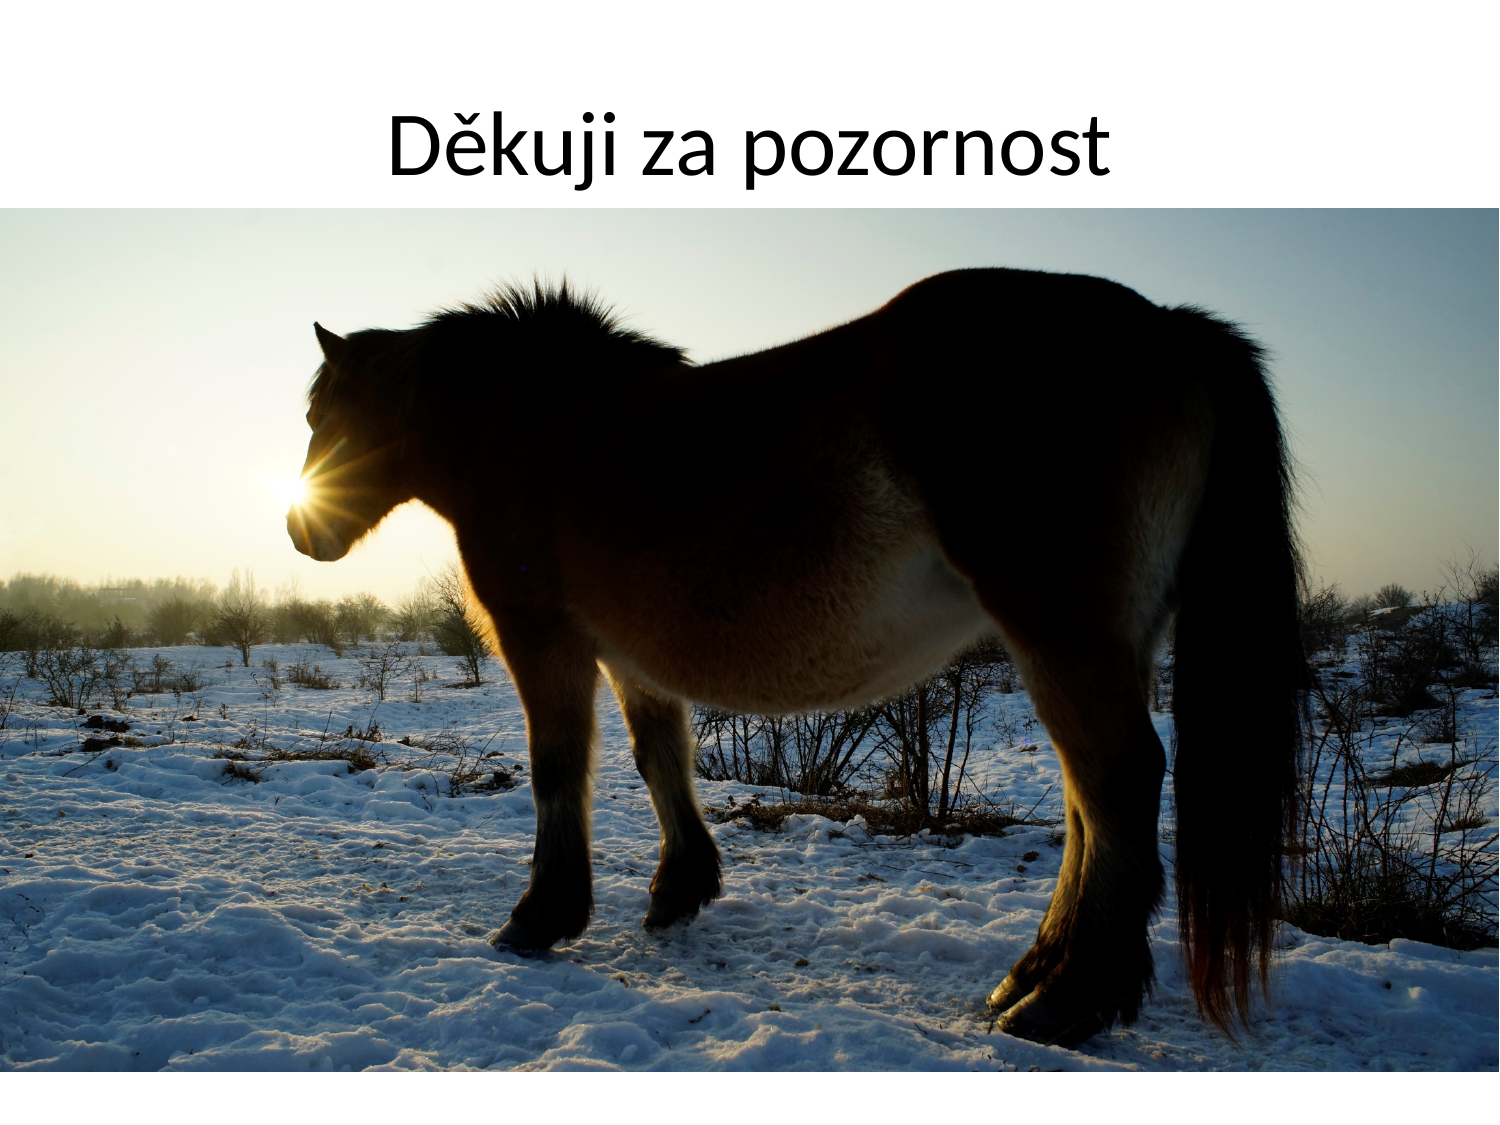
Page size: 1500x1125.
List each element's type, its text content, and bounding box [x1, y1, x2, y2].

picture [0, 207, 1499, 1072]
title Děkuji za pozornost [75, 45, 1425, 205]
